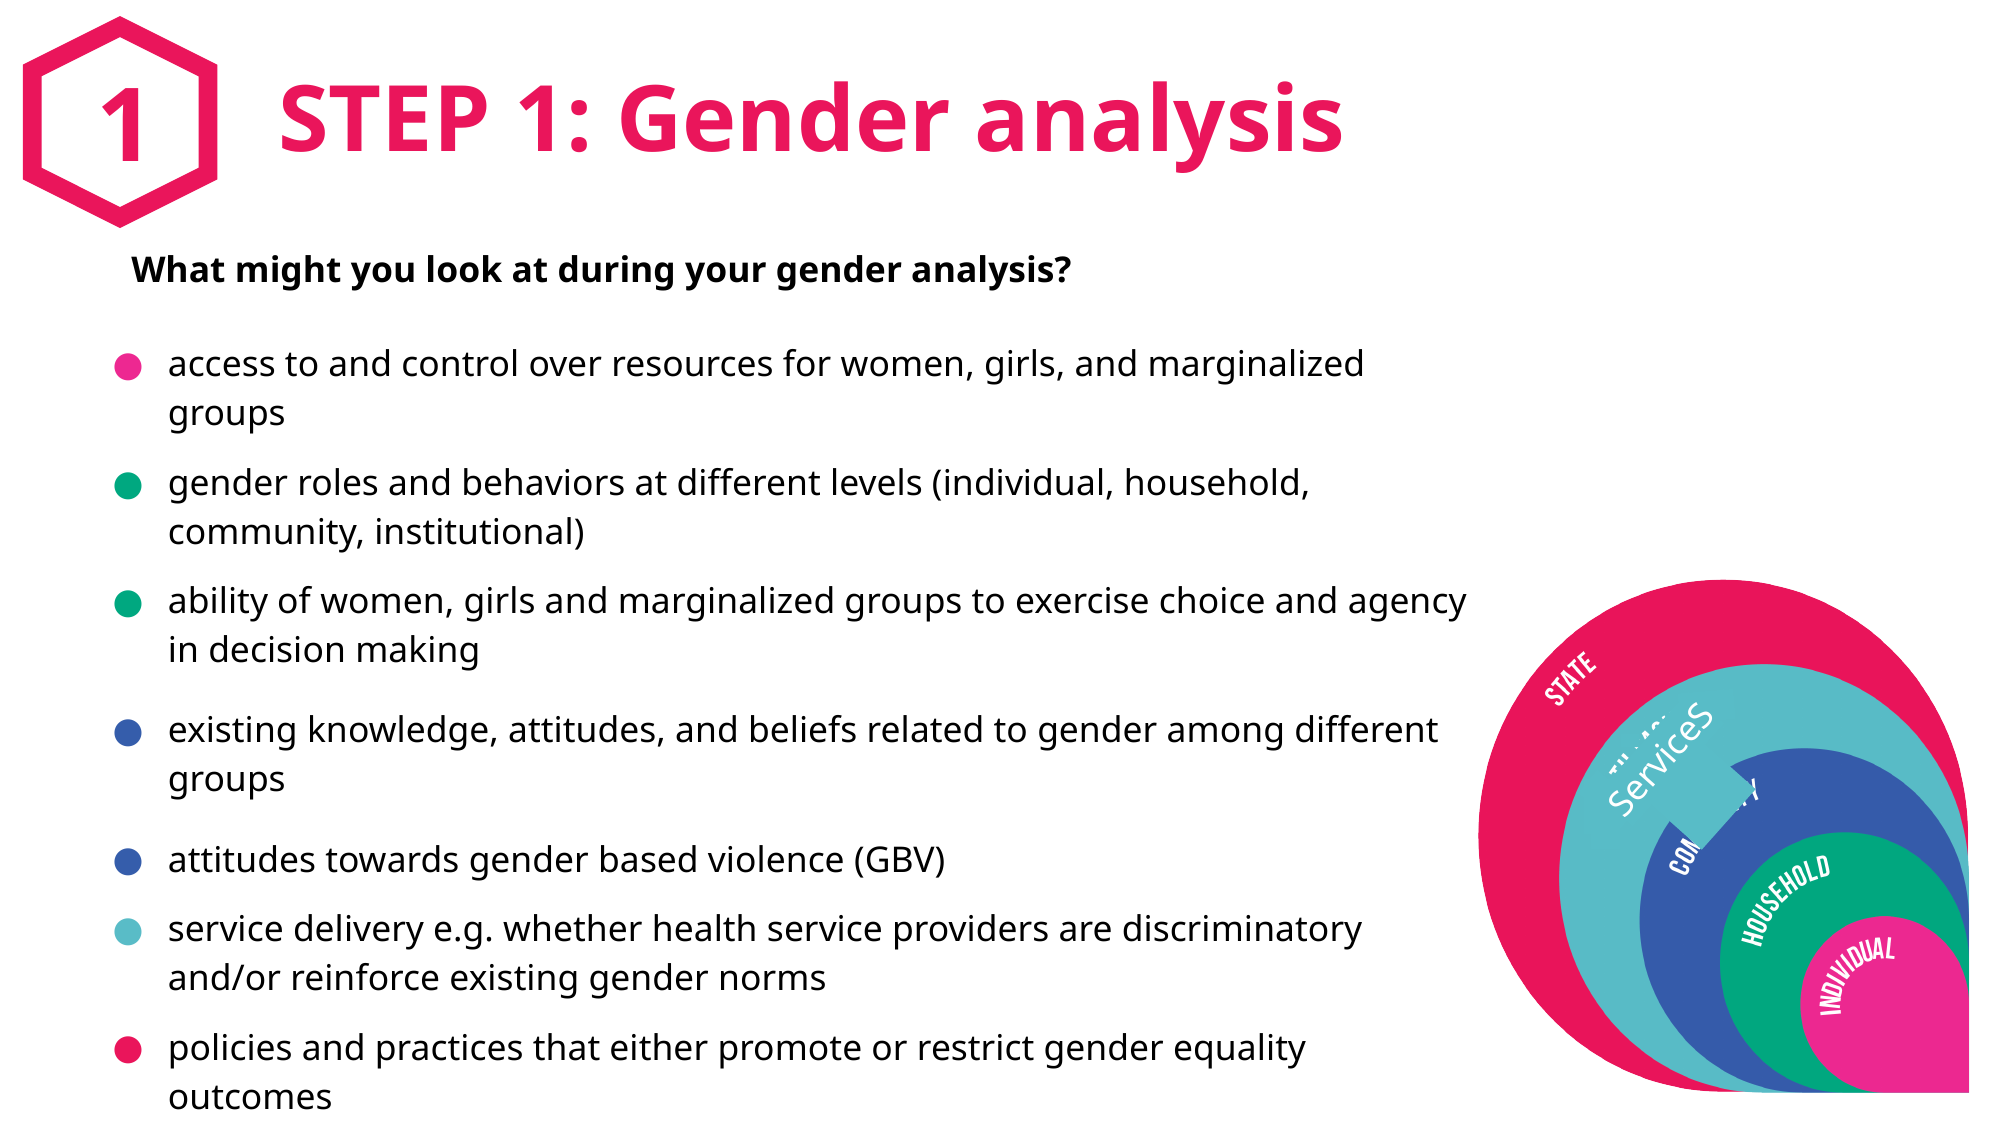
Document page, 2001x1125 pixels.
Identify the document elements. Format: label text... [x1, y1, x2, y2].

title STEP 1: Gender analysis [263, 59, 1745, 185]
text_box [32, 26, 208, 218]
list access to and control over resources for women, girls, and marginalized groups gender roles and behaviors at different levels (individual, household, community, institutional) ability of women, girls and marginalized groups to exercise choice and agency in decision making existing knowledge, attitudes, and beliefs related to gender among different groups attitudes towards gender based violence (GBV) service delivery e.g. whether health service providers are discriminatory and/or reinforce existing gender norms policies and practices that either promote or restrict gender equality outcomes key gender barriers and opportunities that impact the achievement of program objectives [78, 327, 1495, 1125]
text_box 1 [81, 51, 159, 166]
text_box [1447, 547, 2000, 1125]
list What might you look at during your gender analysis? [116, 233, 1915, 328]
